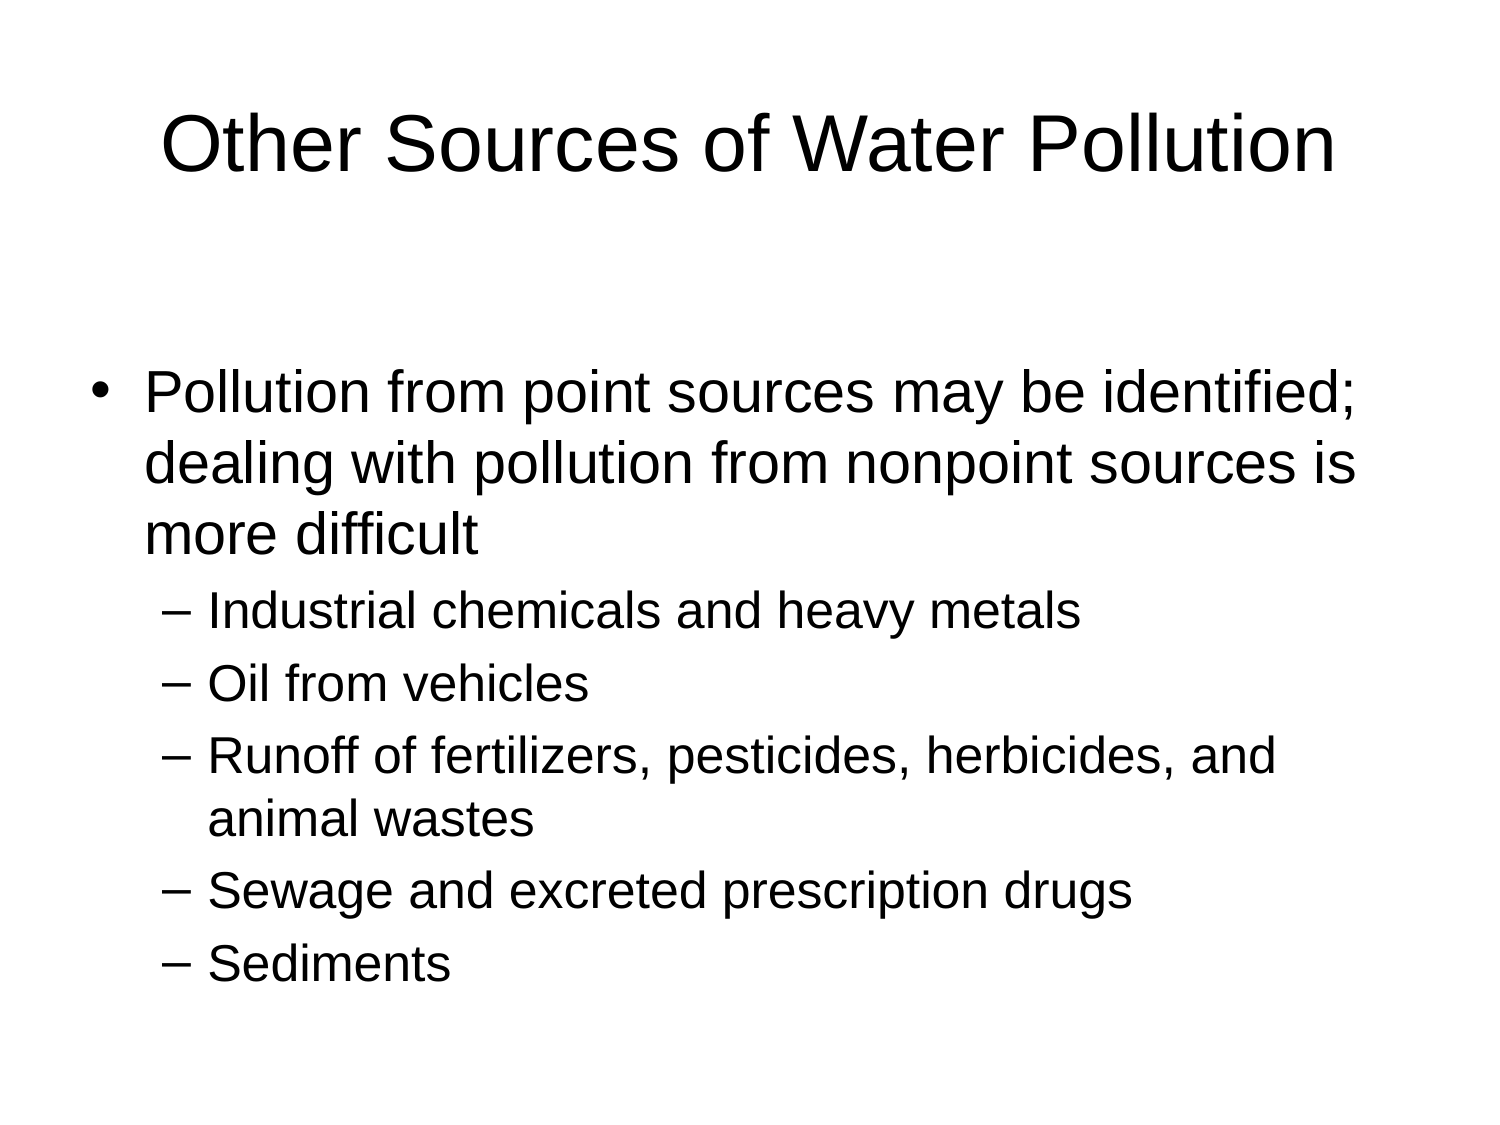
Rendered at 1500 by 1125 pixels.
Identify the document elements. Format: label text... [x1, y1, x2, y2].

list Pollution from point sources may be identified; dealing with pollution from nonpoint sources is more difficult Industrial chemicals and heavy metals Oil from vehicles Runoff of fertilizers, pesticides, herbicides, and animal wastes Sewage and excreted prescription drugs Sediments [75, 262, 1425, 1005]
title Other Sources of Water Pollution [75, 45, 1425, 233]
